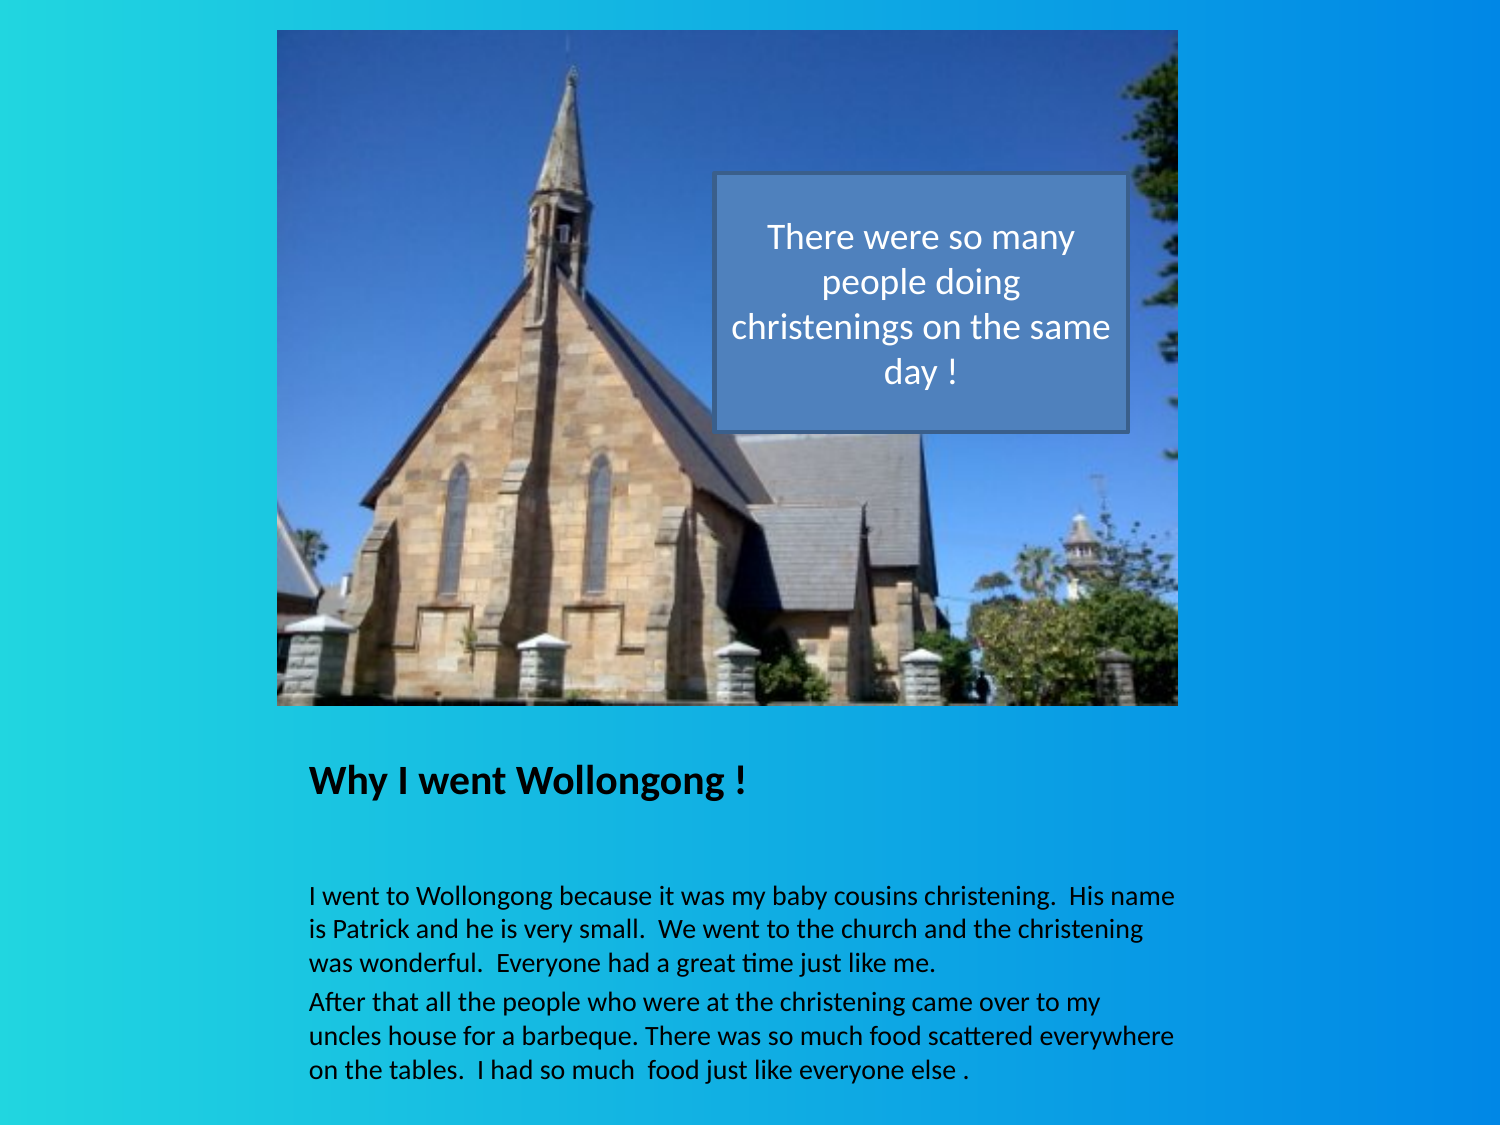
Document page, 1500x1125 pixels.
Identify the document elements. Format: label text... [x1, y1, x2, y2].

title Why I went Wollongong ! [294, 739, 1194, 811]
list I went to Wollongong because it was my baby cousins christening. His name is Patrick and he is very small. We went to the church and the christening was wonderful. Everyone had a great time just like me. After that all the people who were at the christening came over to my uncles house for a barbeque. There was so much food scattered everywhere on the tables. I had so much food just like everyone else . [294, 869, 1194, 1094]
picture [277, 0, 1177, 739]
